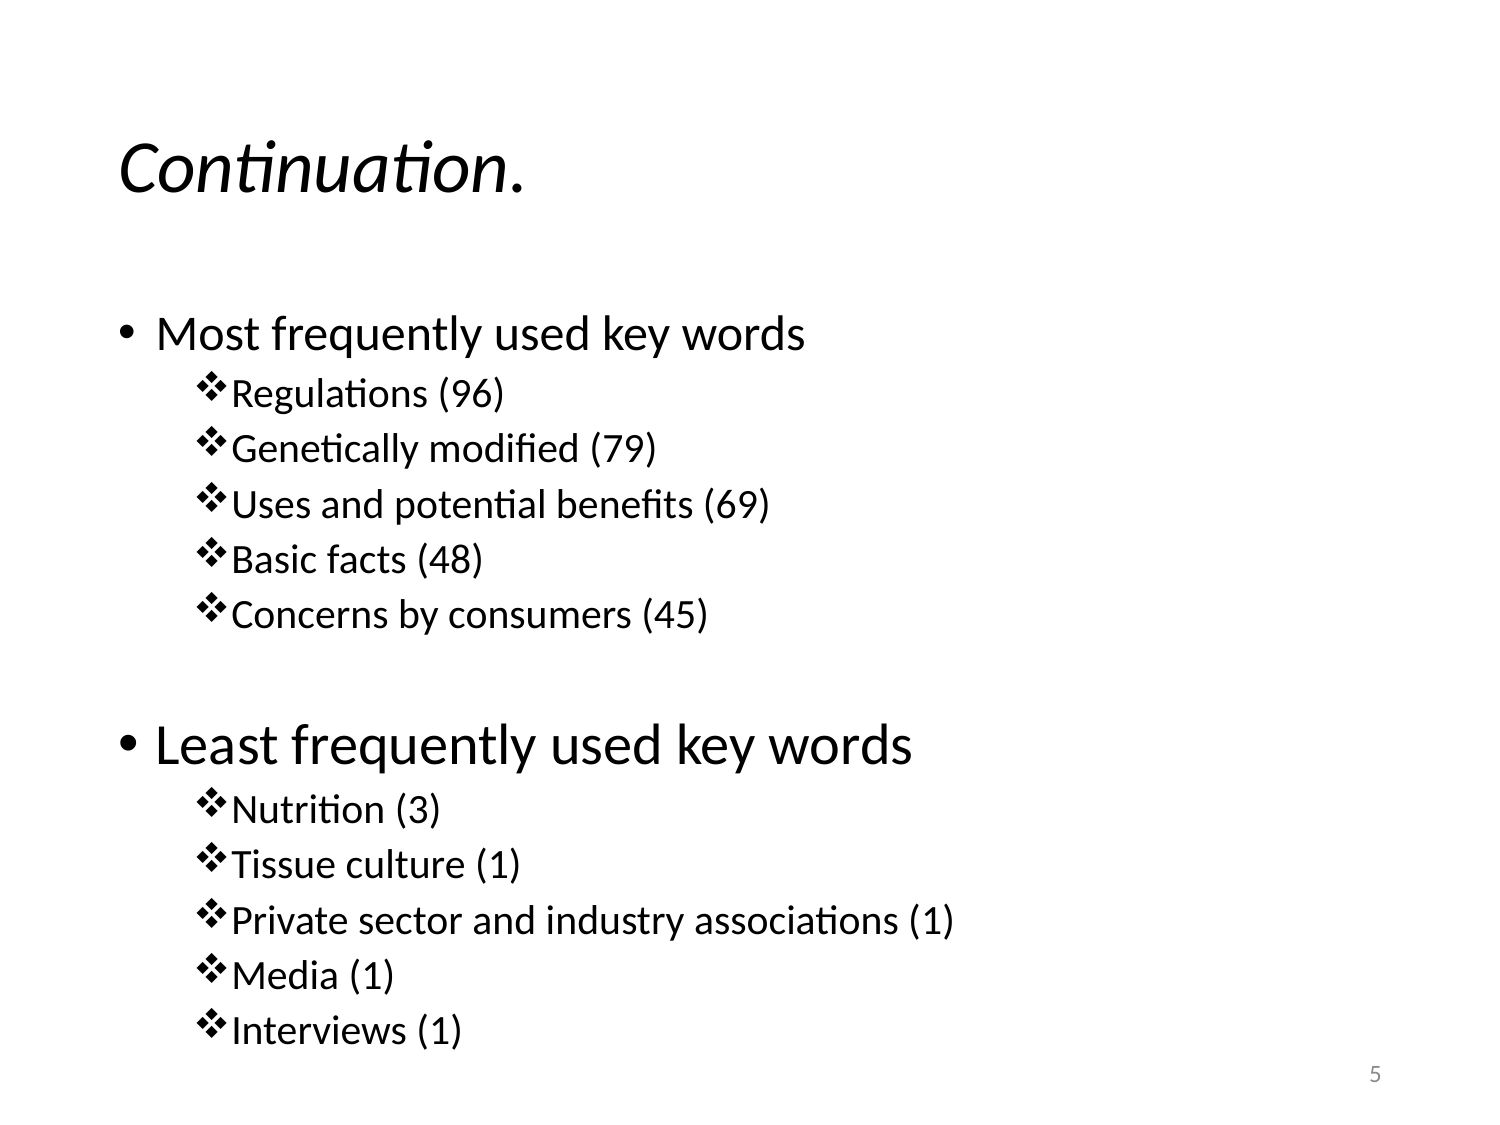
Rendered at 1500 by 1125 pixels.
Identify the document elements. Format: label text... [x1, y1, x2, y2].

slide_number 5 [1059, 1042, 1397, 1103]
list Most frequently used key words Regulations (96) Genetically modified (79) Uses and potential benefits (69) Basic facts (48) Concerns by consumers (45) Least frequently used key words Nutrition (3) Tissue culture (1) Private sector and industry associations (1) Media (1) Interviews (1) [103, 299, 1397, 1014]
title Continuation. [103, 59, 1397, 278]
